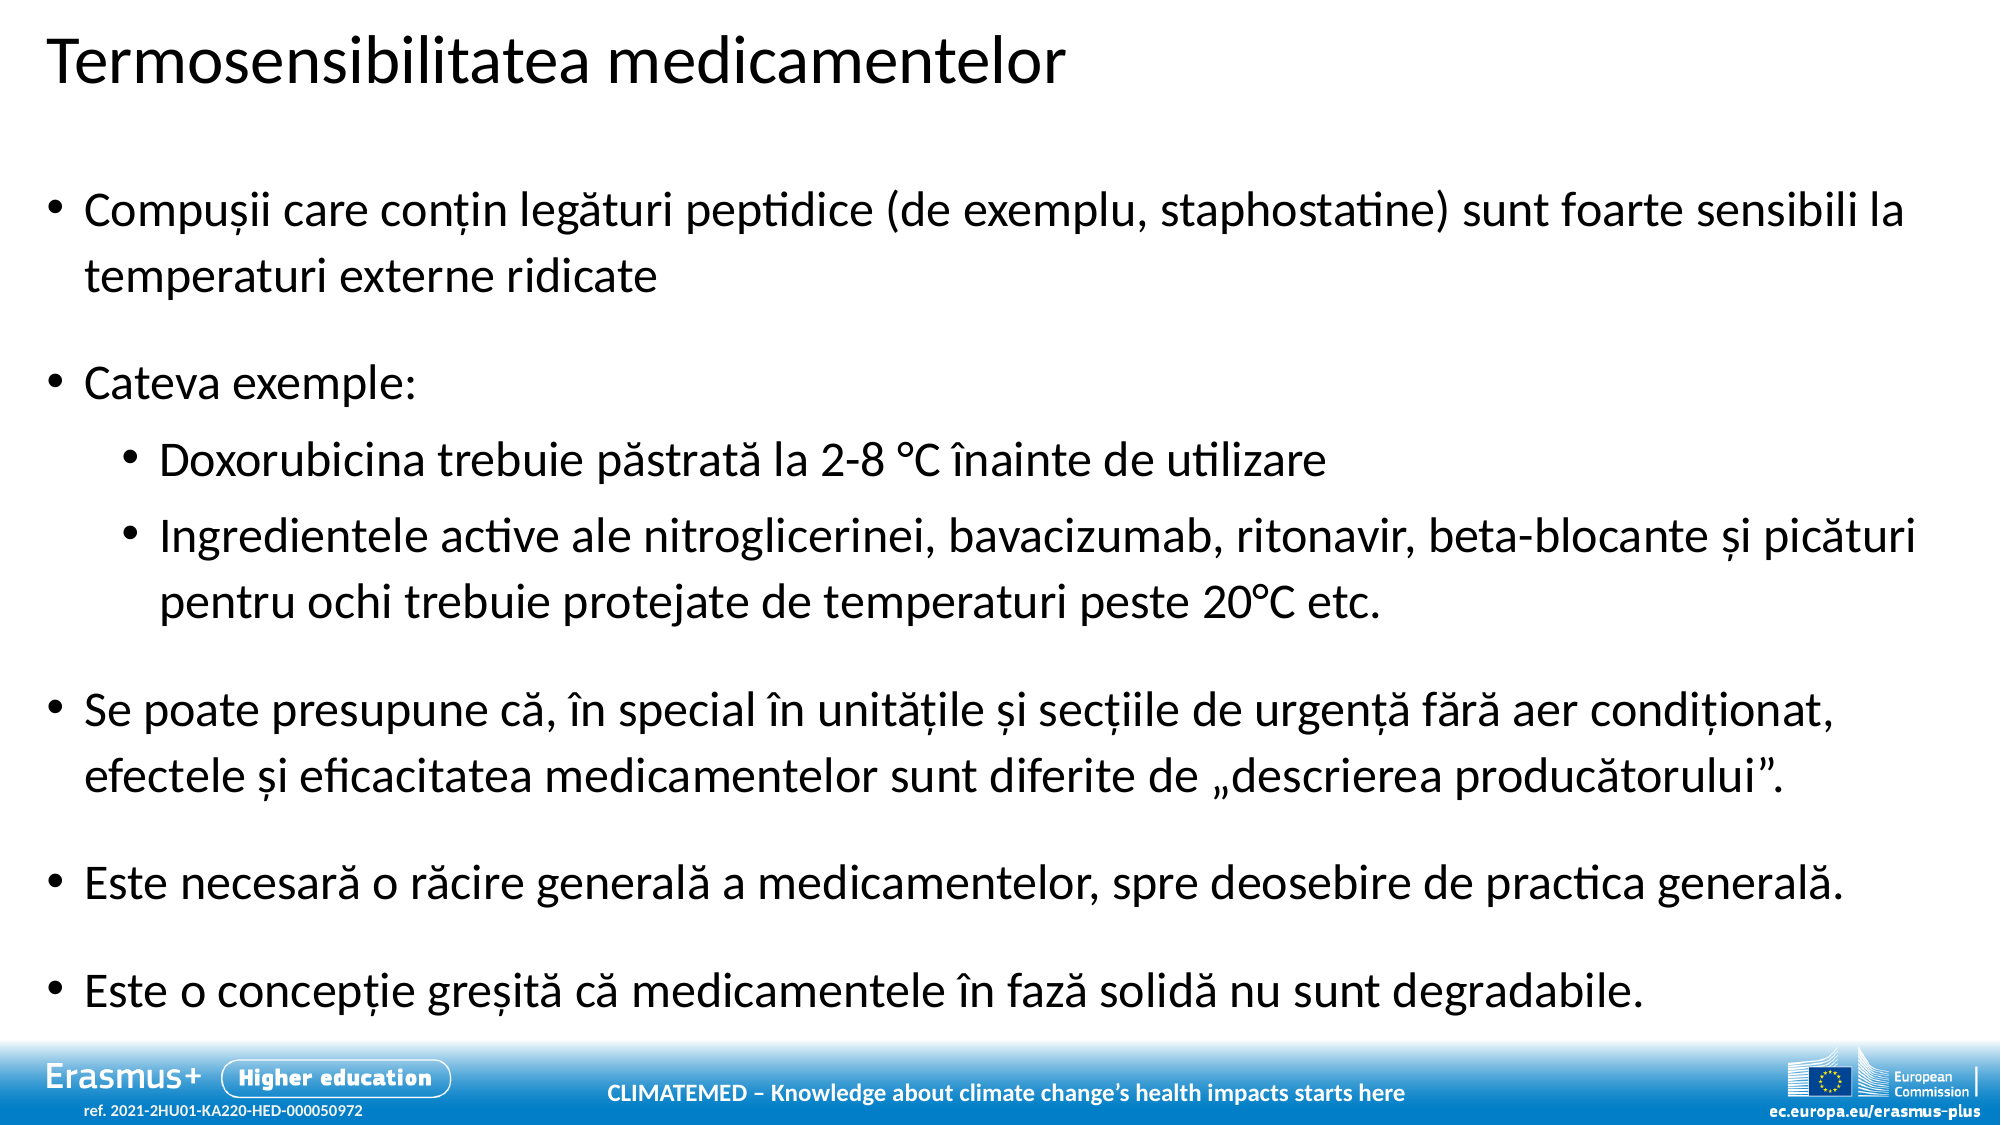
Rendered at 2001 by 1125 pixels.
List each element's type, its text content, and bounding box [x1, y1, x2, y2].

title Termosensibilitatea medicamentelor [31, 16, 1984, 107]
list Compușii care conțin legături peptidice (de exemplu, staphostatine) sunt foarte sensibili la temperaturi externe ridicate Cateva exemple: Doxorubicina trebuie păstrată la 2-8 °C înainte de utilizare Ingredientele active ale nitroglicerinei, bavacizumab, ritonavir, beta-blocante și picături pentru ochi trebuie protejate de temperaturi peste 20°C etc. Se poate presupune că, în special în unitățile și secțiile de urgență fără aer condiționat, efectele și eficacitatea medicamentelor sunt diferite de „descrierea producătorului”. Este necesară o răcire generală a medicamentelor, spre deosebire de practica generală. Este o concepție greșită că medicamentele în fază solidă nu sunt degradabile. [31, 162, 1984, 1046]
picture [0, 899, 2000, 1125]
